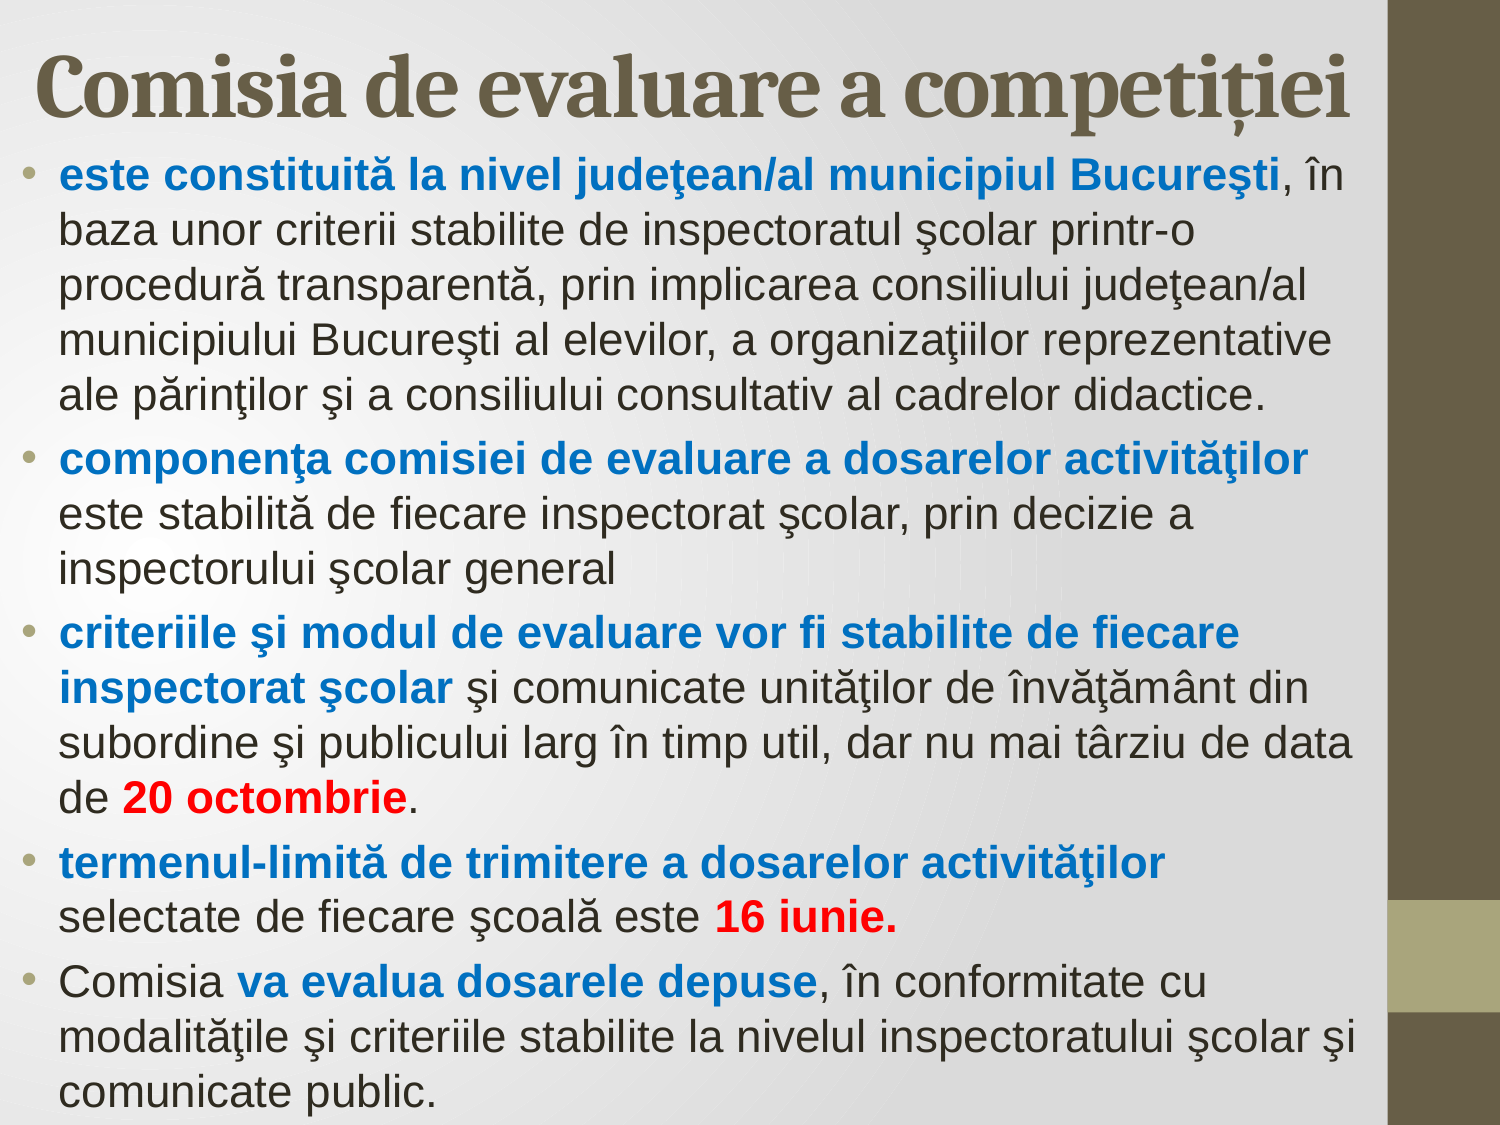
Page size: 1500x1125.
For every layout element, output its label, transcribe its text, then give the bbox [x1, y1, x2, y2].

title Comisia de evaluare a competiției [0, 0, 1388, 175]
list este constituită la nivel judeţean/al municipiul Bucureşti, în baza unor criterii stabilite de inspectoratul şcolar printr-o procedură transparentă, prin implicarea consiliului judeţean/al municipiului Bucureşti al elevilor, a organizaţiilor reprezentative ale părinţilor şi a consiliului consultativ al cadrelor didactice. componenţa comisiei de evaluare a dosarelor activităţilor este stabilită de fiecare inspectorat şcolar, prin decizie a inspectorului şcolar general criteriile şi modul de evaluare vor fi stabilite de fiecare inspectorat şcolar şi comunicate unităţilor de învăţământ din subordine şi publicului larg în timp util, dar nu mai târziu de data de 20 octombrie. termenul-limită de trimitere a dosarelor activităţilor selectate de fiecare şcoală este 16 iunie. Comisia va evalua dosarele depuse, în conformitate cu modalităţile şi criteriile stabilite la nivelul inspectoratului şcolar şi comunicate public. [0, 137, 1375, 1050]
